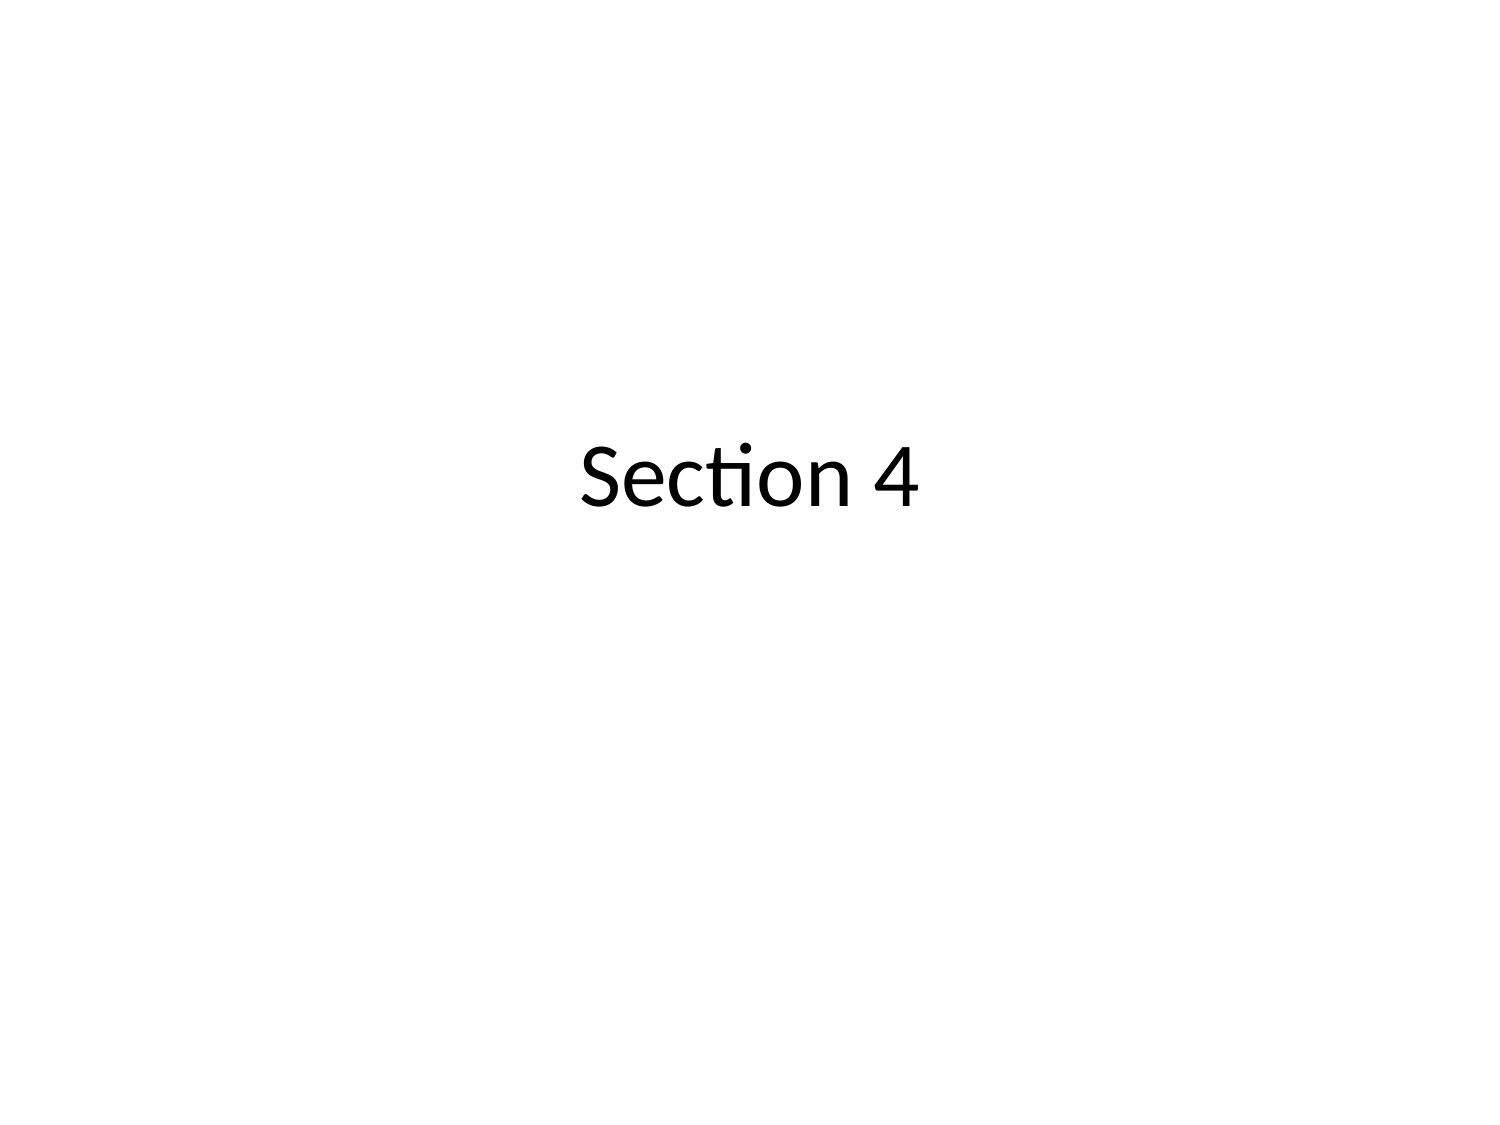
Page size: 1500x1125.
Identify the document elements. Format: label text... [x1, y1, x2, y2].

title Section 4 [112, 349, 1388, 591]
